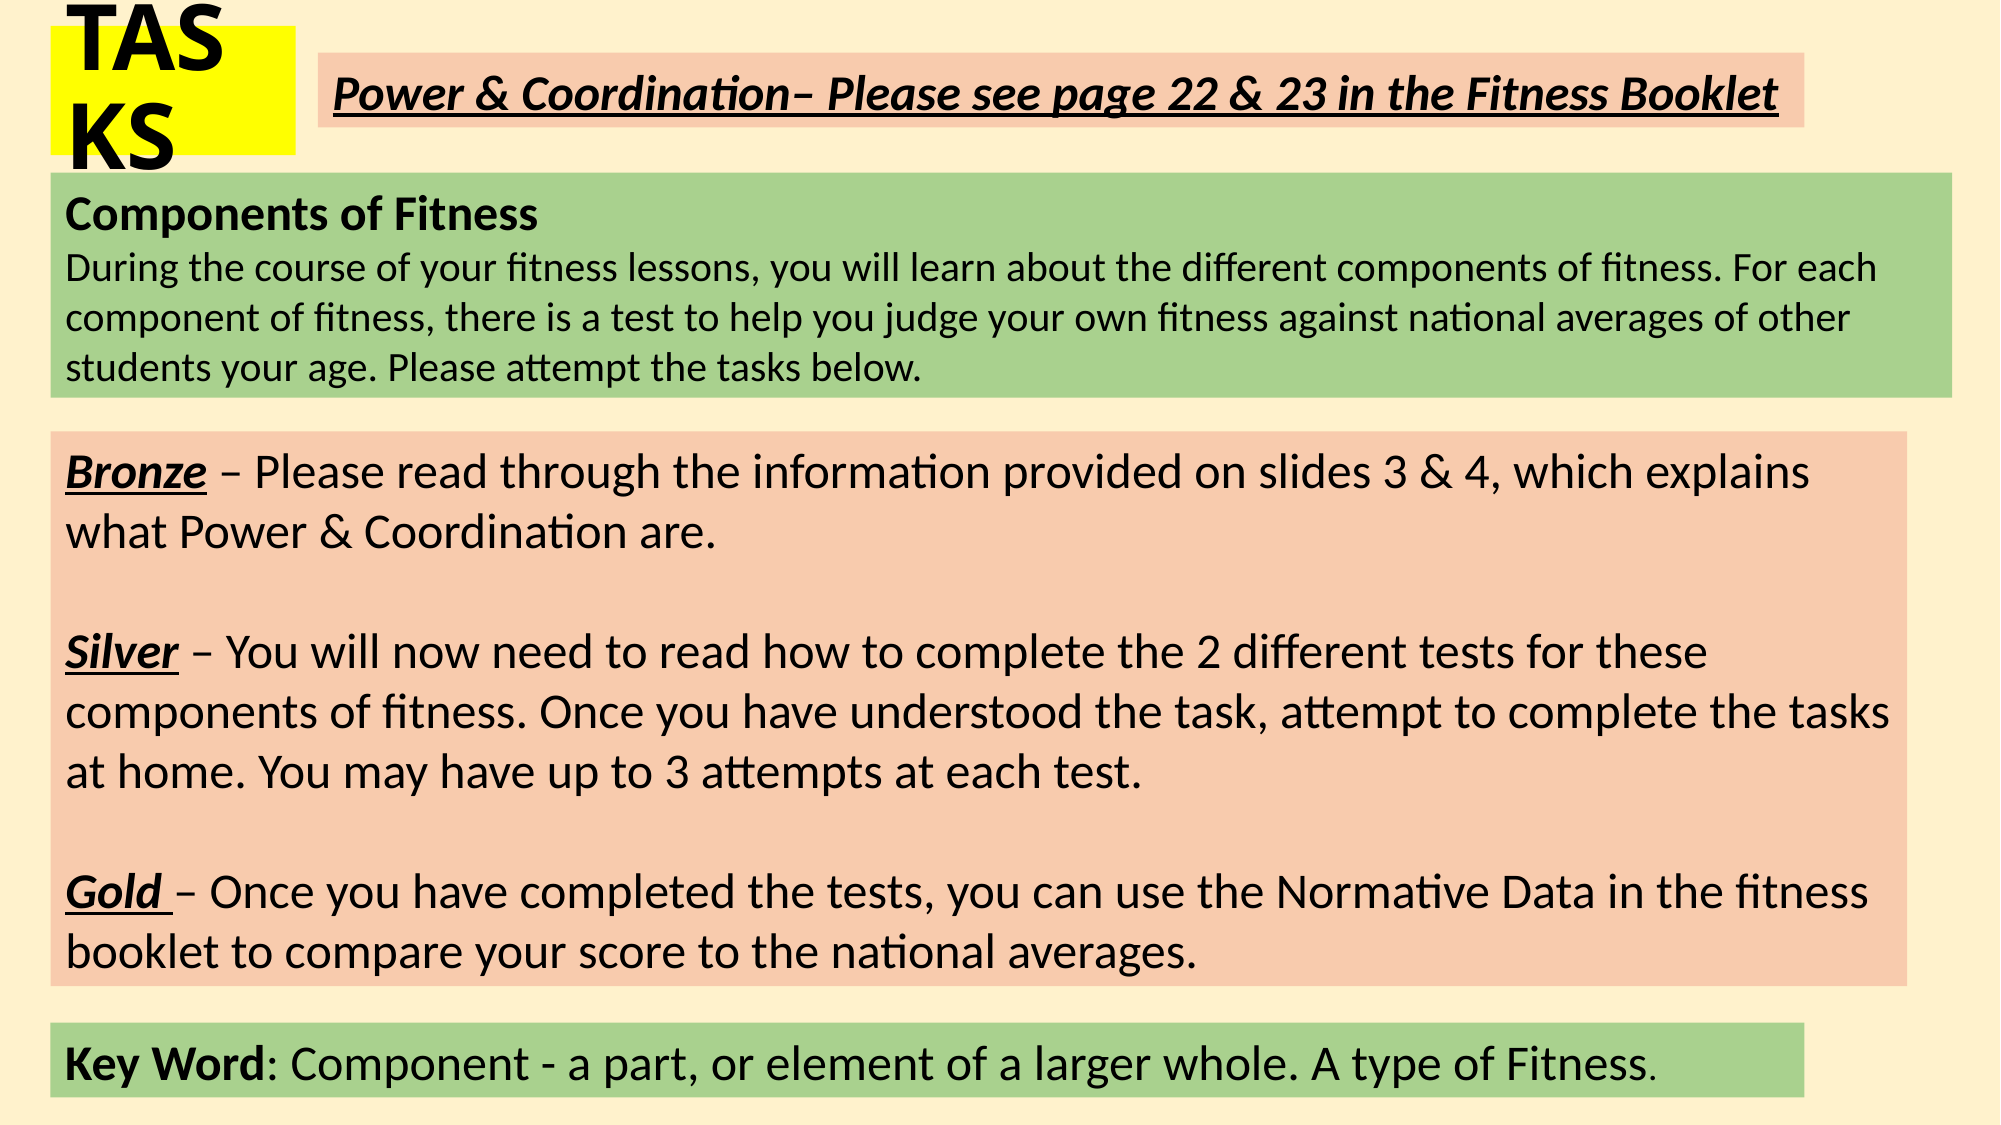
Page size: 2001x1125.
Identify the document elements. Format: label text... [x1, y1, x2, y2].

text_box Bronze – Please read through the information provided on slides 3 & 4, which explains what Power & Coordination are. Silver – You will now need to read how to complete the 2 different tests for these components of fitness. Once you have understood the task, attempt to complete the tasks at home. You may have up to 3 attempts at each test. Gold – Once you have completed the tests, you can use the Normative Data in the fitness booklet to compare your score to the national averages. [50, 431, 1908, 987]
text_box Components of Fitness During the course of your fitness lessons, you will learn about the different components of fitness. For each component of fitness, there is a test to help you judge your own fitness against national averages of other students your age. Please attempt the tasks below. [50, 172, 1953, 398]
text_box Key Word: Component - a part, or element of a larger whole. A type of Fitness. [50, 1022, 1805, 1098]
text_box Power & Coordination– Please see page 22 & 23 in the Fitness Booklet [317, 52, 1805, 128]
title TASKS [50, 25, 296, 156]
